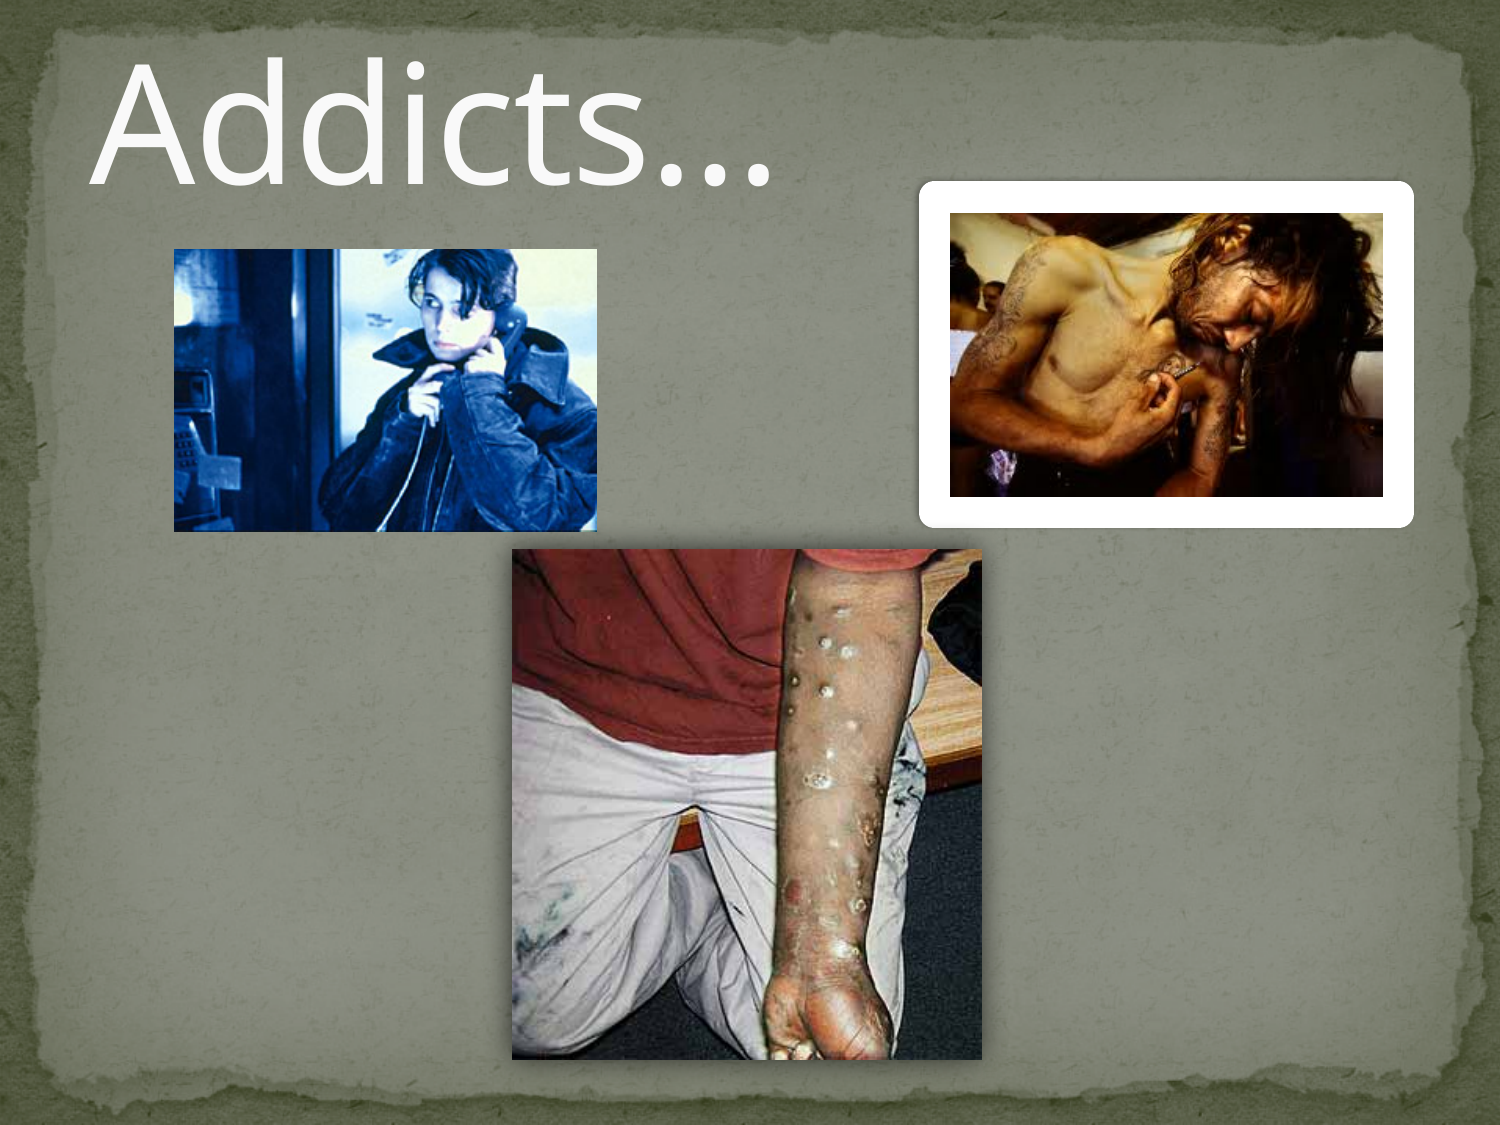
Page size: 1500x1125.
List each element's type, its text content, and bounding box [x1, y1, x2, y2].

picture [512, 549, 982, 1060]
picture [174, 249, 597, 532]
title Addicts… [74, 24, 1425, 225]
picture [950, 213, 1383, 497]
